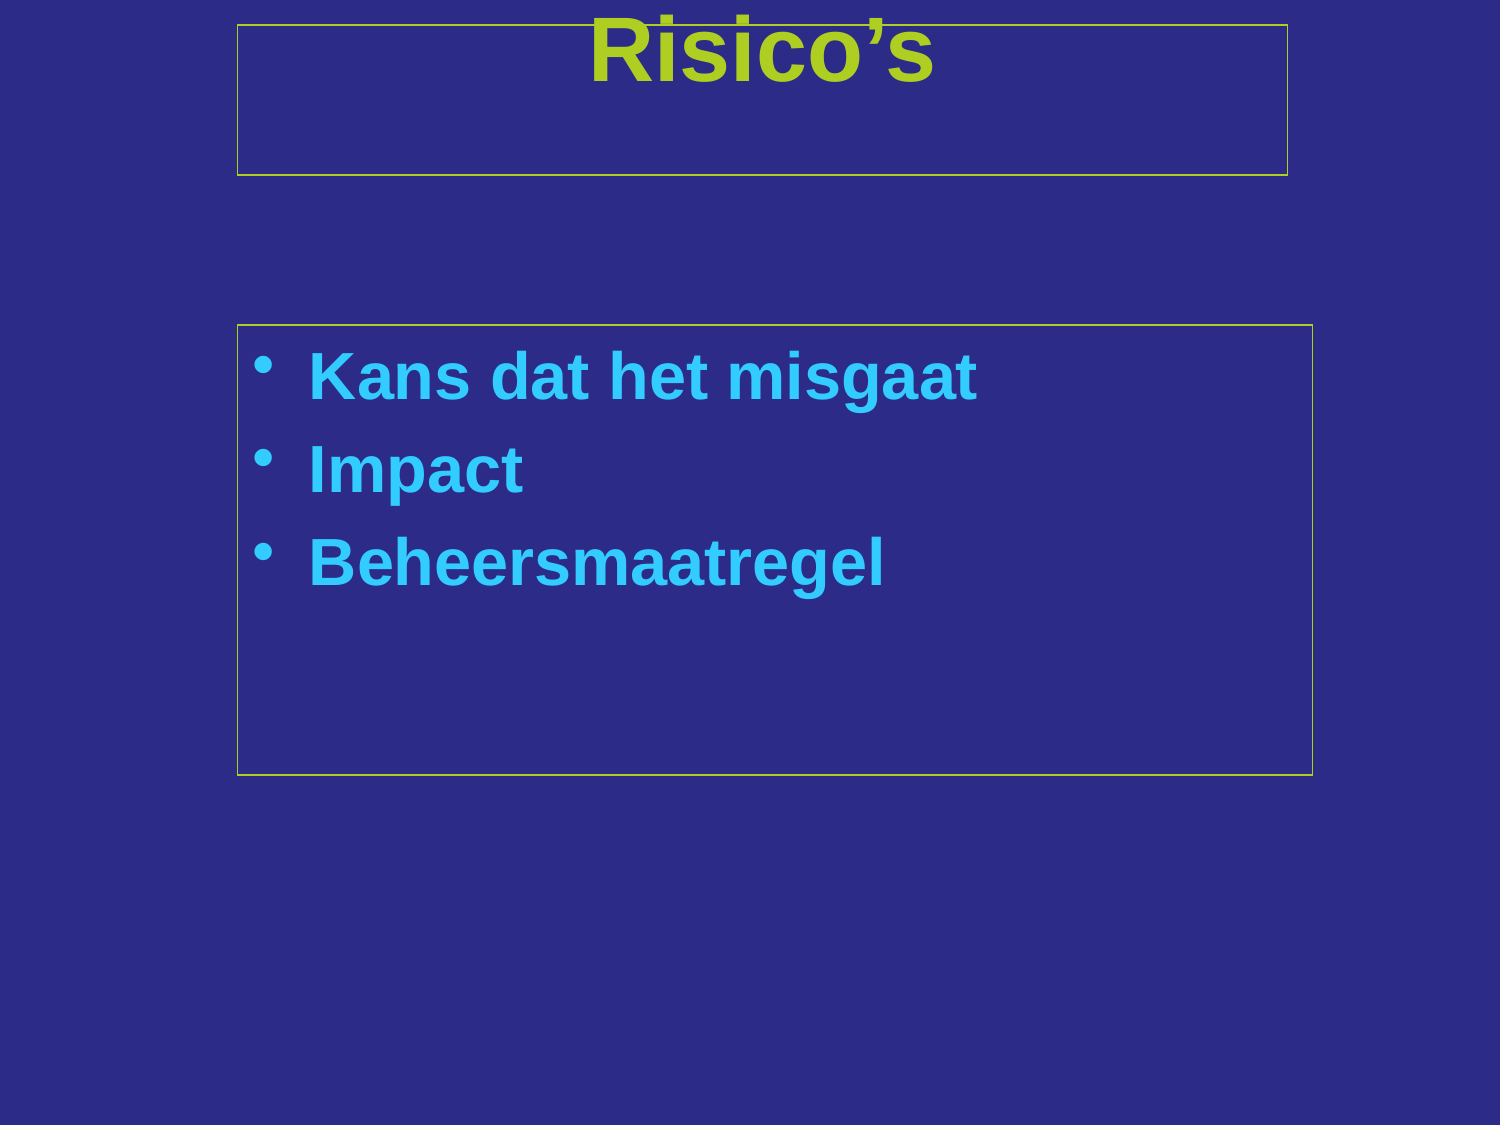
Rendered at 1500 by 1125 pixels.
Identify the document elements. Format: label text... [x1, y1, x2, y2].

list Kans dat het misgaat Impact Beheersmaatregel [237, 324, 1313, 776]
title Risico’s [237, 24, 1288, 176]
